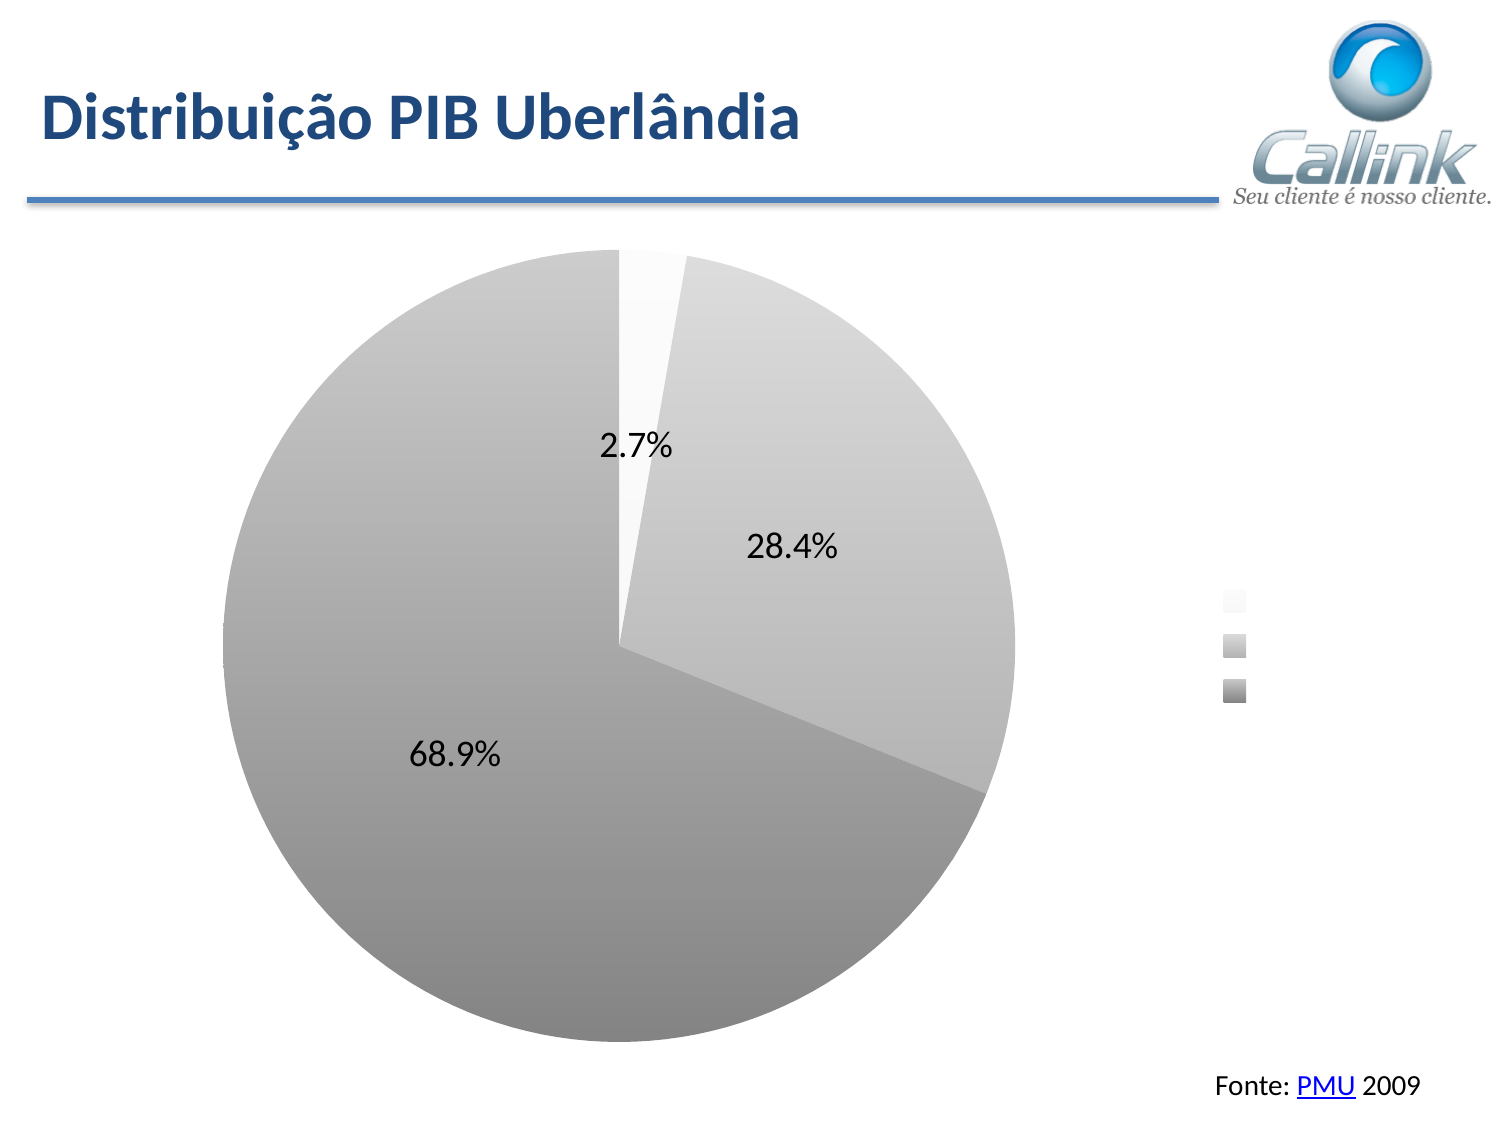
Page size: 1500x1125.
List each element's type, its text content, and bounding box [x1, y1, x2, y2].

title Distribuição PIB Uberlândia [27, 26, 1219, 200]
chart [26, 233, 1474, 1059]
picture [1228, 19, 1497, 207]
text_box Fonte: PMU 2009 [1200, 1066, 1437, 1109]
